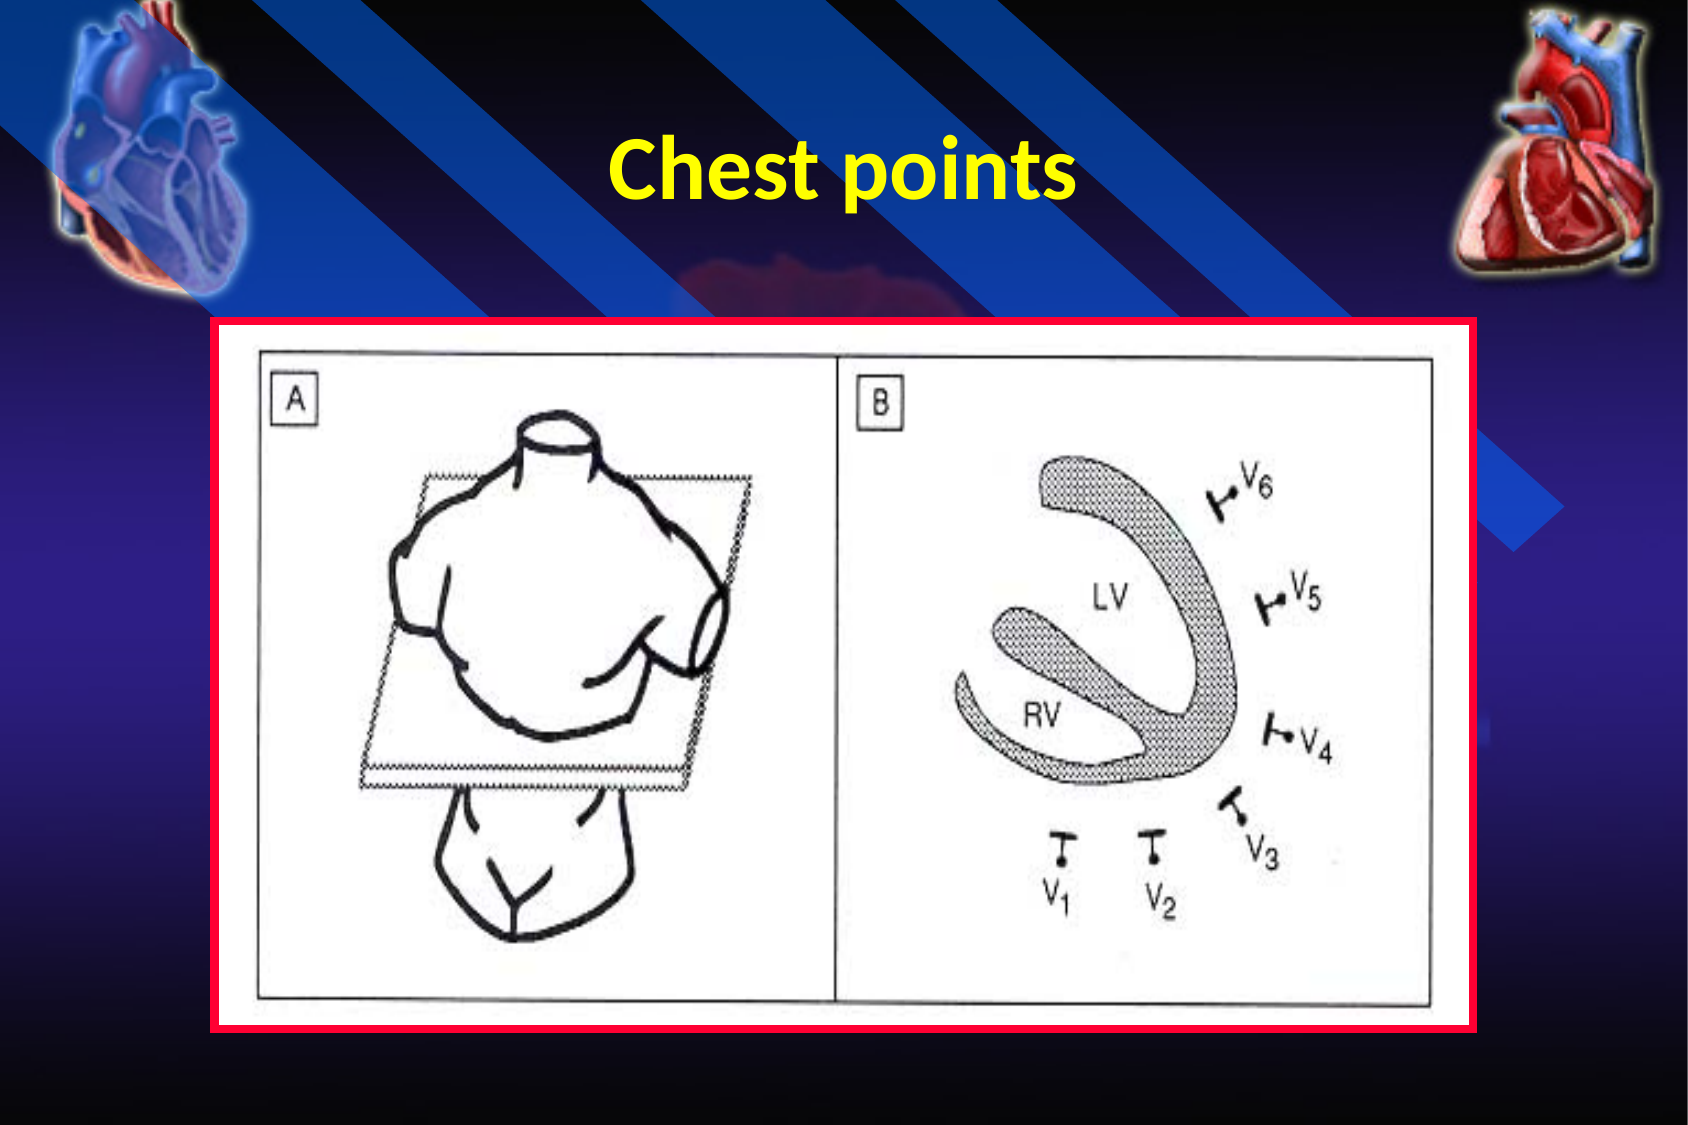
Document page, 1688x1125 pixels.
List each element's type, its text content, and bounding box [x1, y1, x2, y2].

picture [135, 0, 348, 87]
picture [218, 324, 1469, 1026]
picture [1093, 238, 1249, 317]
picture [402, 238, 605, 317]
picture [629, 238, 994, 317]
picture [362, 0, 737, 87]
picture [999, 0, 1688, 87]
picture [827, 0, 991, 87]
picture [0, 238, 1688, 1125]
text_box Chest points [0, 87, 1688, 238]
